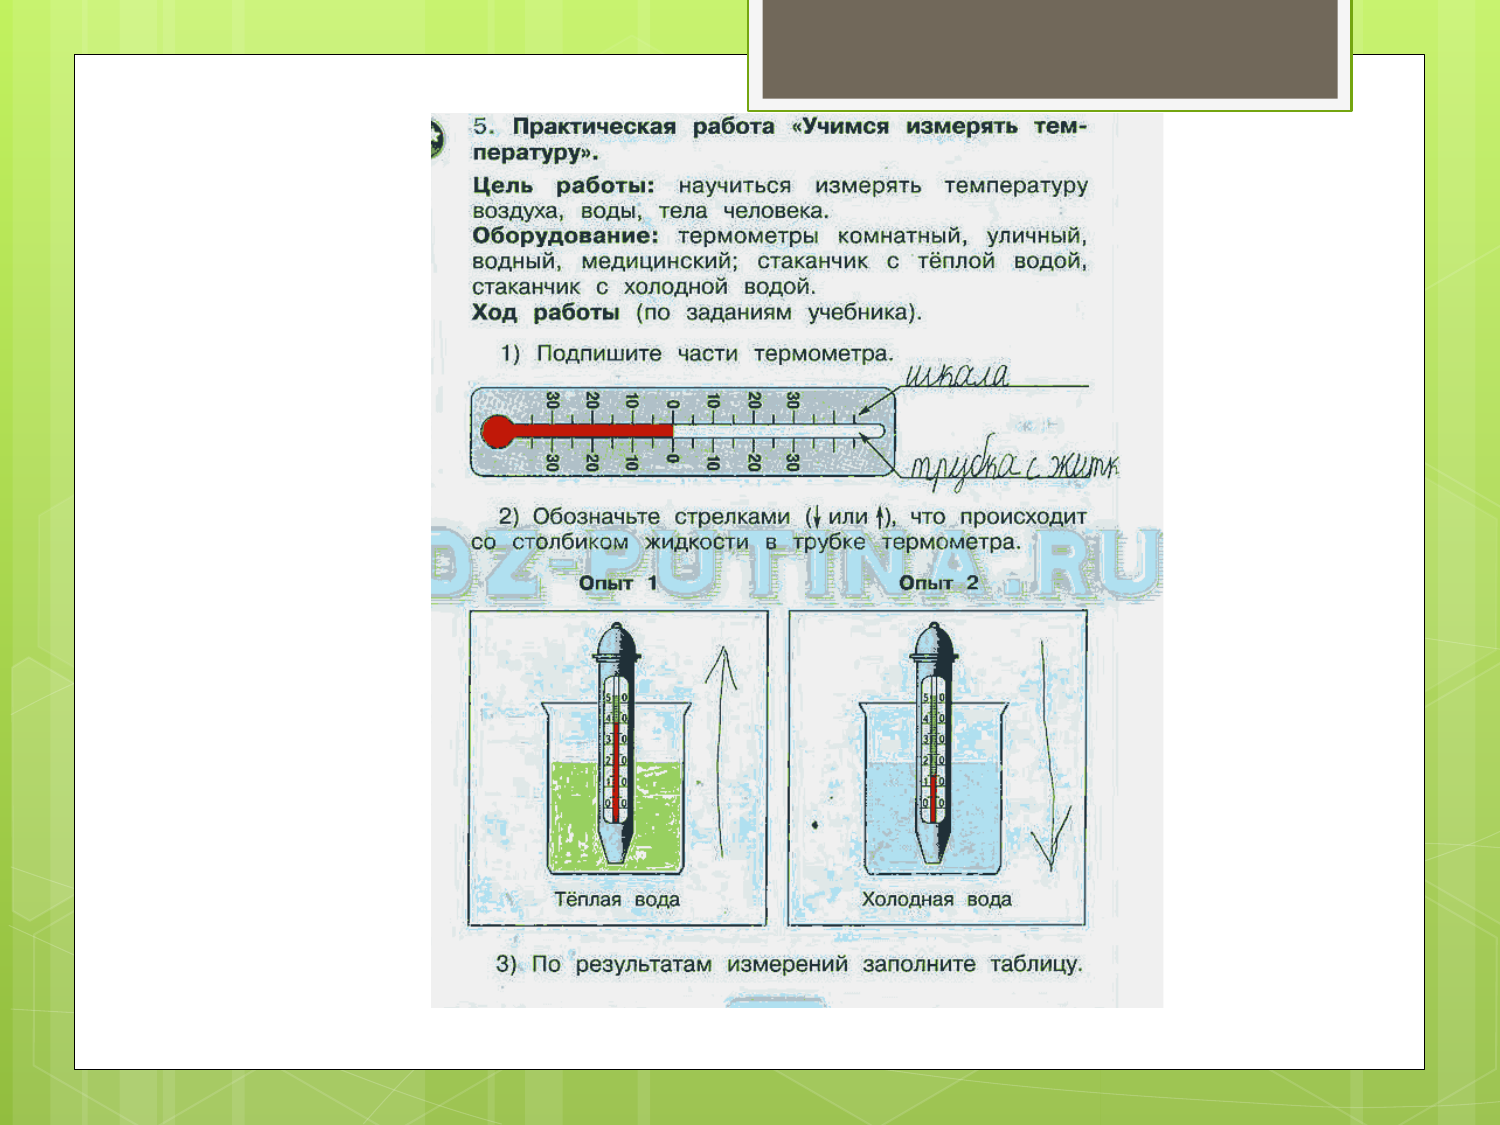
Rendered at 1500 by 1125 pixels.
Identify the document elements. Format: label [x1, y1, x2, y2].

picture [430, 113, 1164, 1009]
